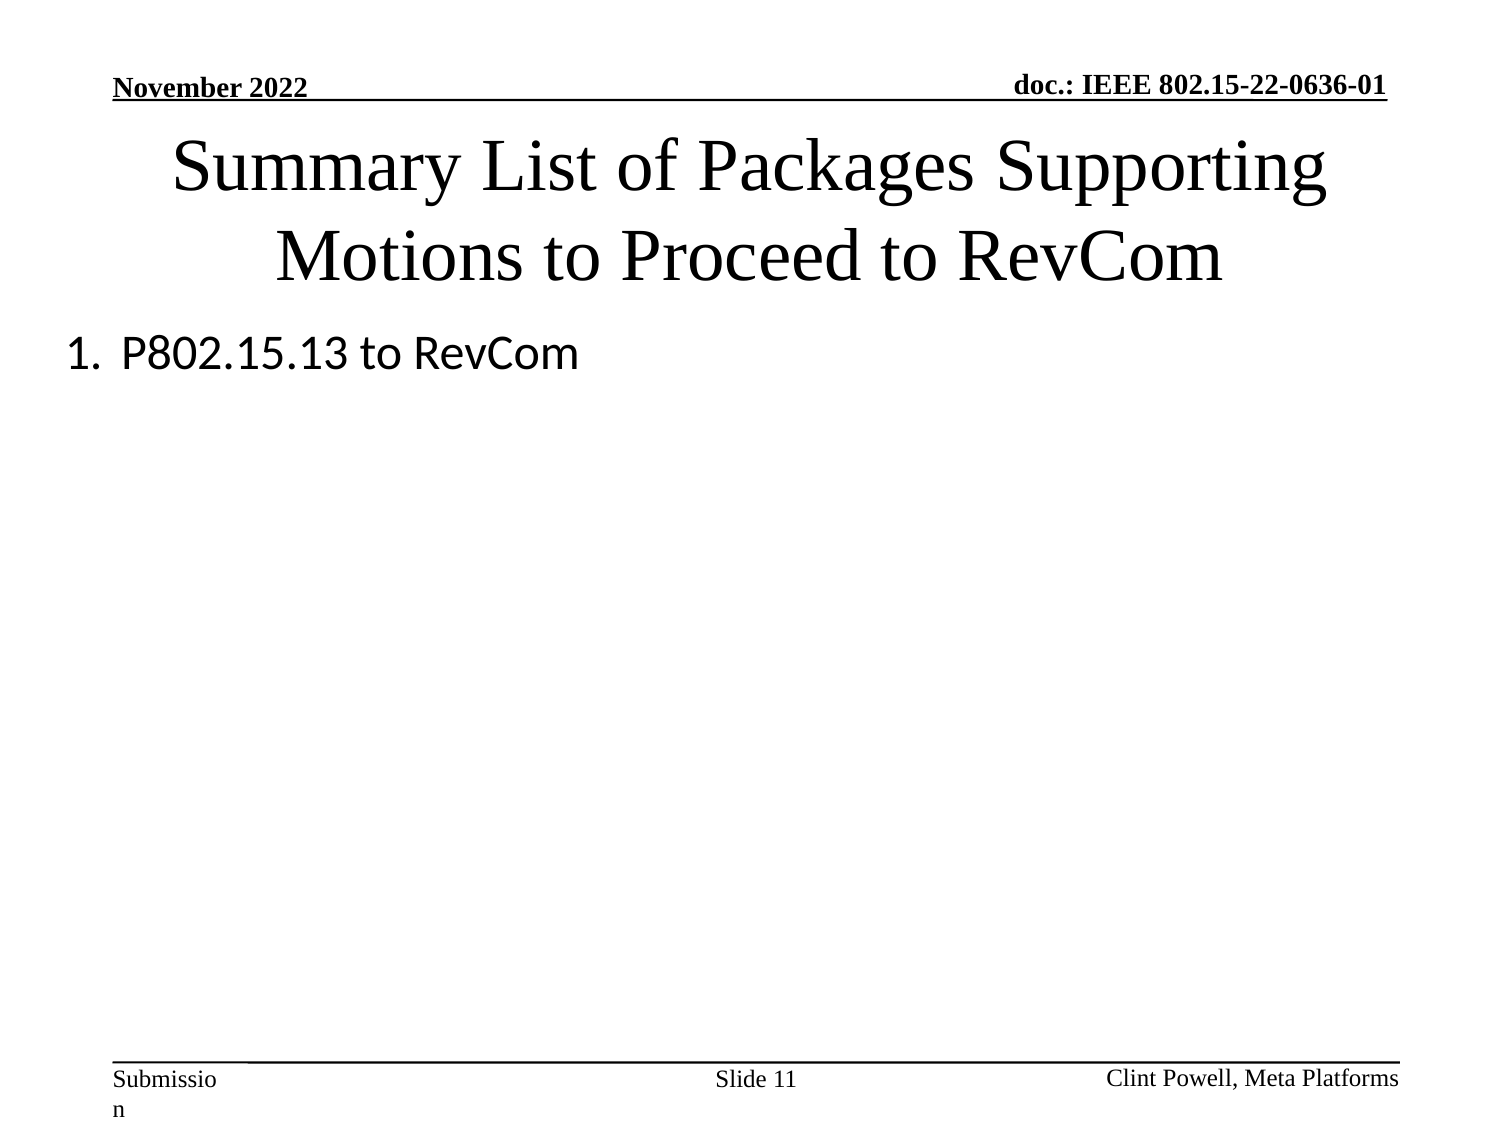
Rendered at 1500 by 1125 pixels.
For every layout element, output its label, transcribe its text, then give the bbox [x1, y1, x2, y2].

slide_number Slide 11 [712, 1062, 800, 1093]
text_box Summary List of Packages Supporting Motions to Proceed to RevCom [112, 117, 1388, 293]
text_box P802.15.13 to RevCom [50, 312, 1450, 428]
